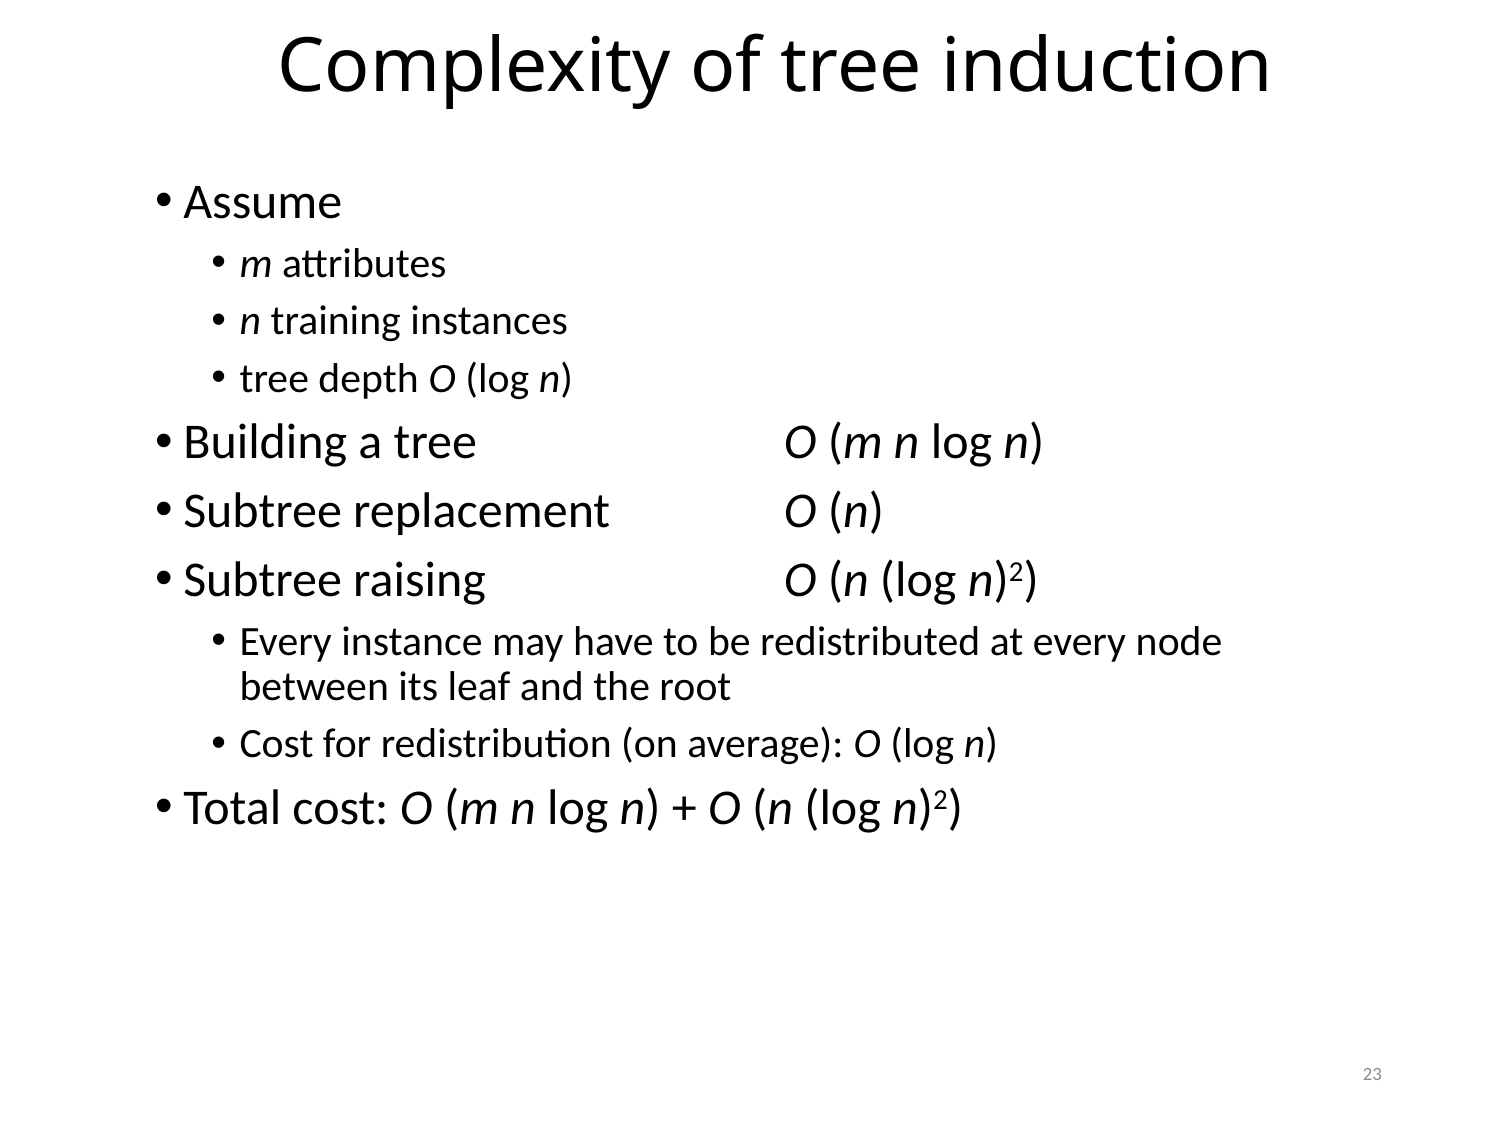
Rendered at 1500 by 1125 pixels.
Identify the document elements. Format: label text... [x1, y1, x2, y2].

slide_number 23 [1059, 1042, 1397, 1103]
list Assume m attributes n training instances tree depth O (log n) Building a tree O (m n log n) Subtree replacement O (n) Subtree raising O (n (log n)2) Every instance may have to be redistributed at every node between its leaf and the root Cost for redistribution (on average): O (log n) Total cost: O (m n log n) + O (n (log n)2) [140, 167, 1397, 843]
title Complexity of tree induction [262, 0, 1500, 148]
